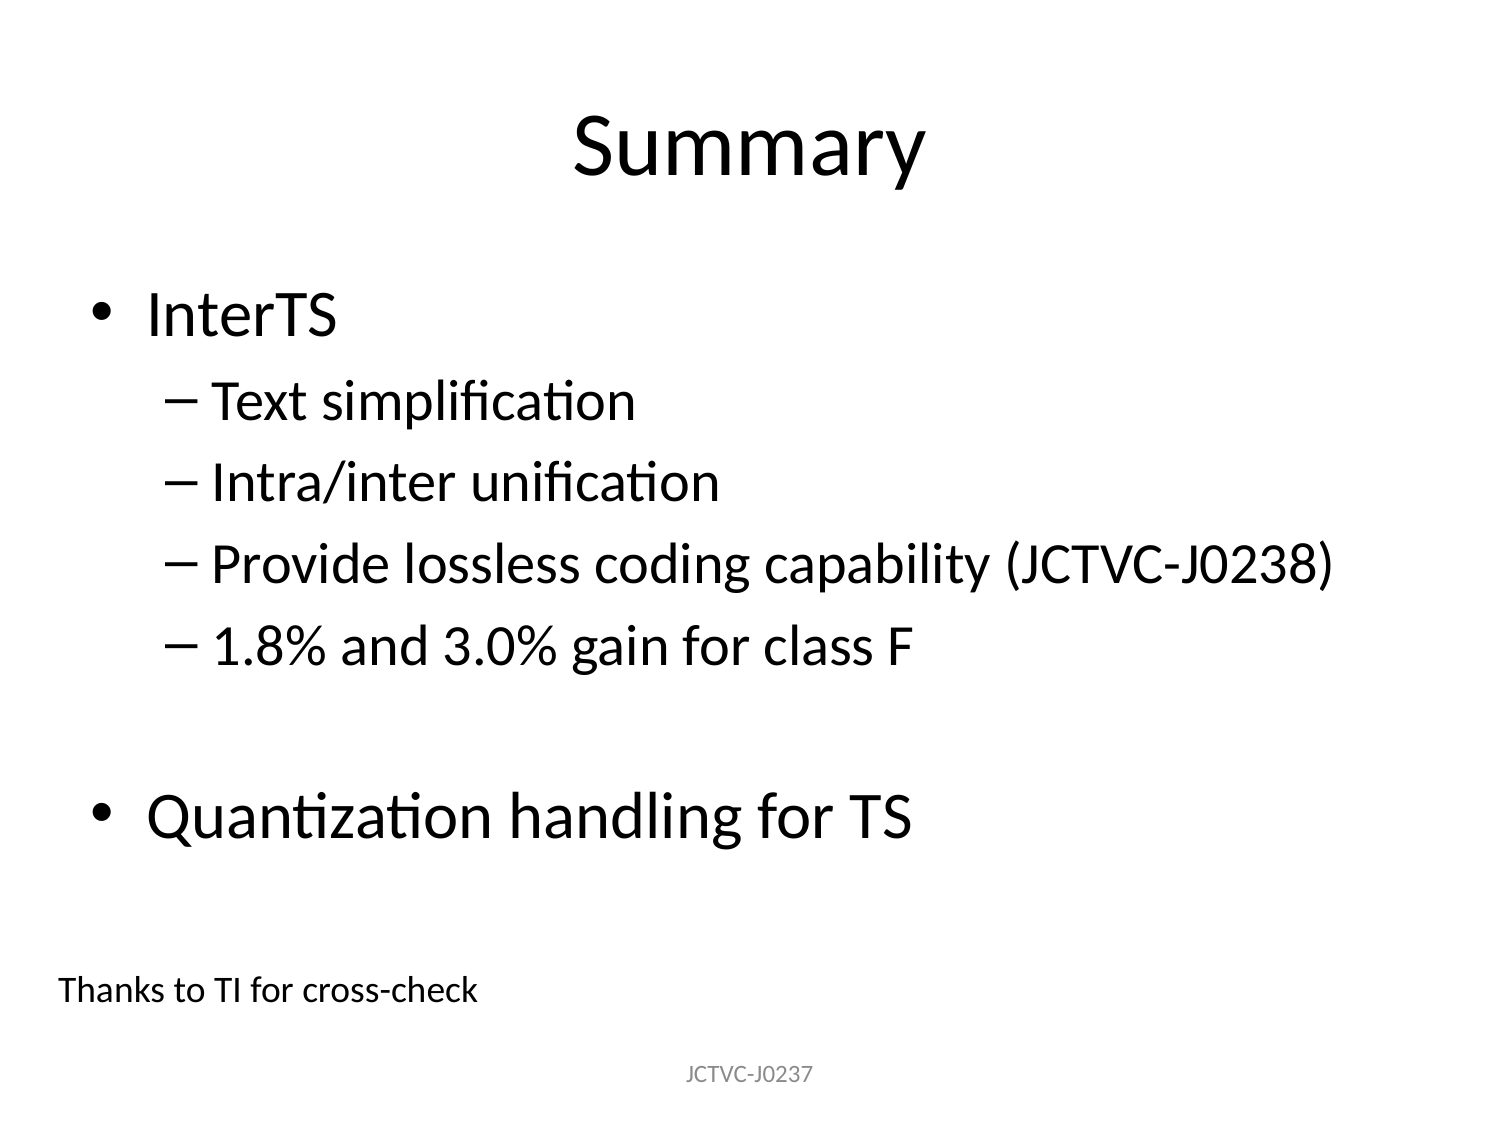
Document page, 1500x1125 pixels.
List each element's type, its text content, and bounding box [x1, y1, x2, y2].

list InterTS Text simplification Intra/inter unification Provide lossless coding capability (JCTVC-J0238) 1.8% and 3.0% gain for class F Quantization handling for TS [75, 262, 1425, 1005]
footer JCTVC-J0237 [512, 1042, 988, 1103]
title Summary [75, 45, 1425, 233]
text_box Thanks to TI for cross-check [43, 957, 494, 1018]
